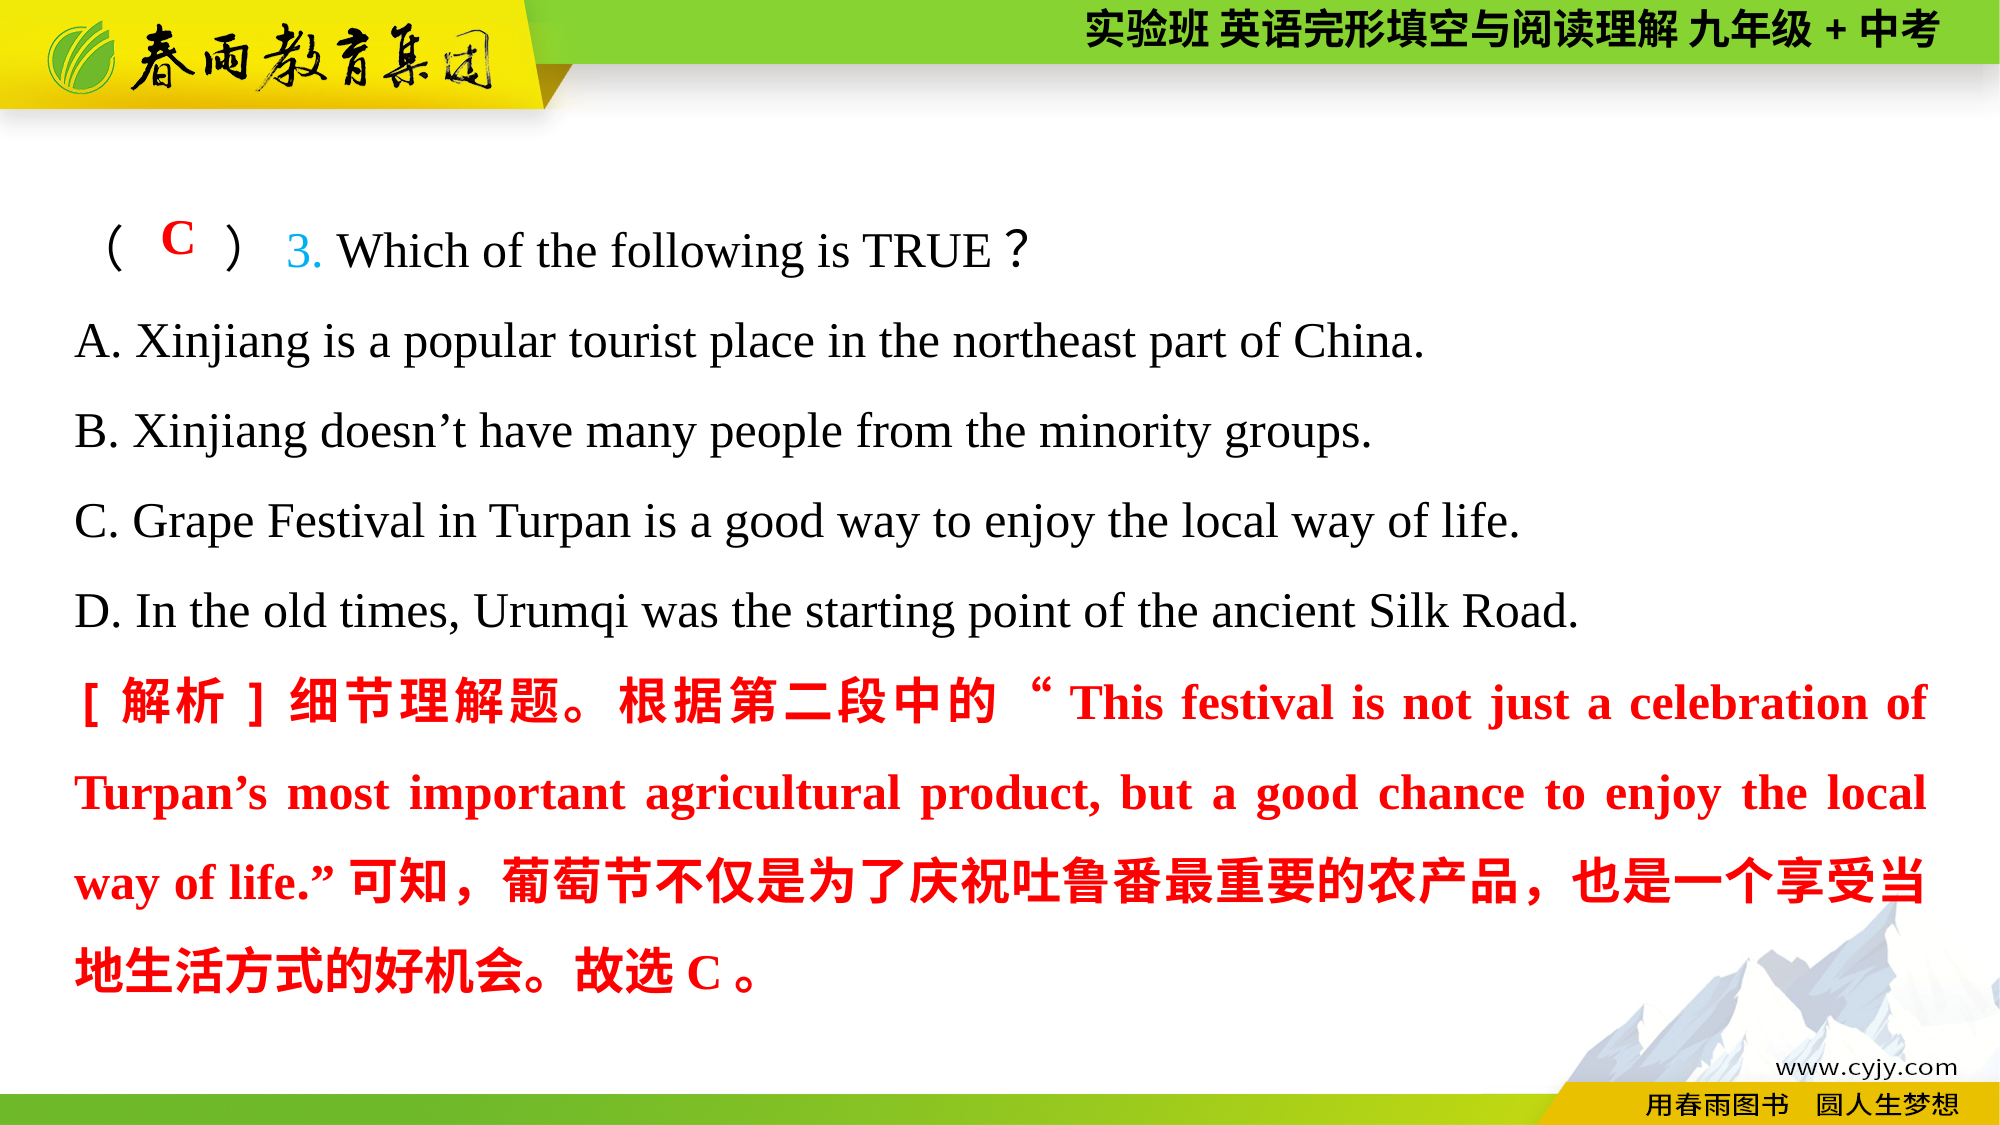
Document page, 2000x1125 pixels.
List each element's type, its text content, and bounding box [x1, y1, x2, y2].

text_box C [145, 196, 212, 272]
list （ ）3. Which of the following is TRUE？ A. Xinjiang is a popular tourist place in the northeast part of China. B. Xinjiang doesn’t have many people from the minority groups. C. Grape Festival in Turpan is a good way to enjoy the local way of life. D. In the old times, Urumqi was the starting point of the ancient Silk Road. [59, 180, 1944, 650]
text_box [解析]细节理解题。根据第二段中的“This festival is not just a celebration of Turpan’s most important agricultural product, but a good chance to enjoy the local way of life.”可知，葡萄节不仅是为了庆祝吐鲁番最重要的农产品，也是一个享受当地生活方式的好机会。故选C。 [59, 650, 1944, 1008]
picture [0, 0, 2000, 1125]
